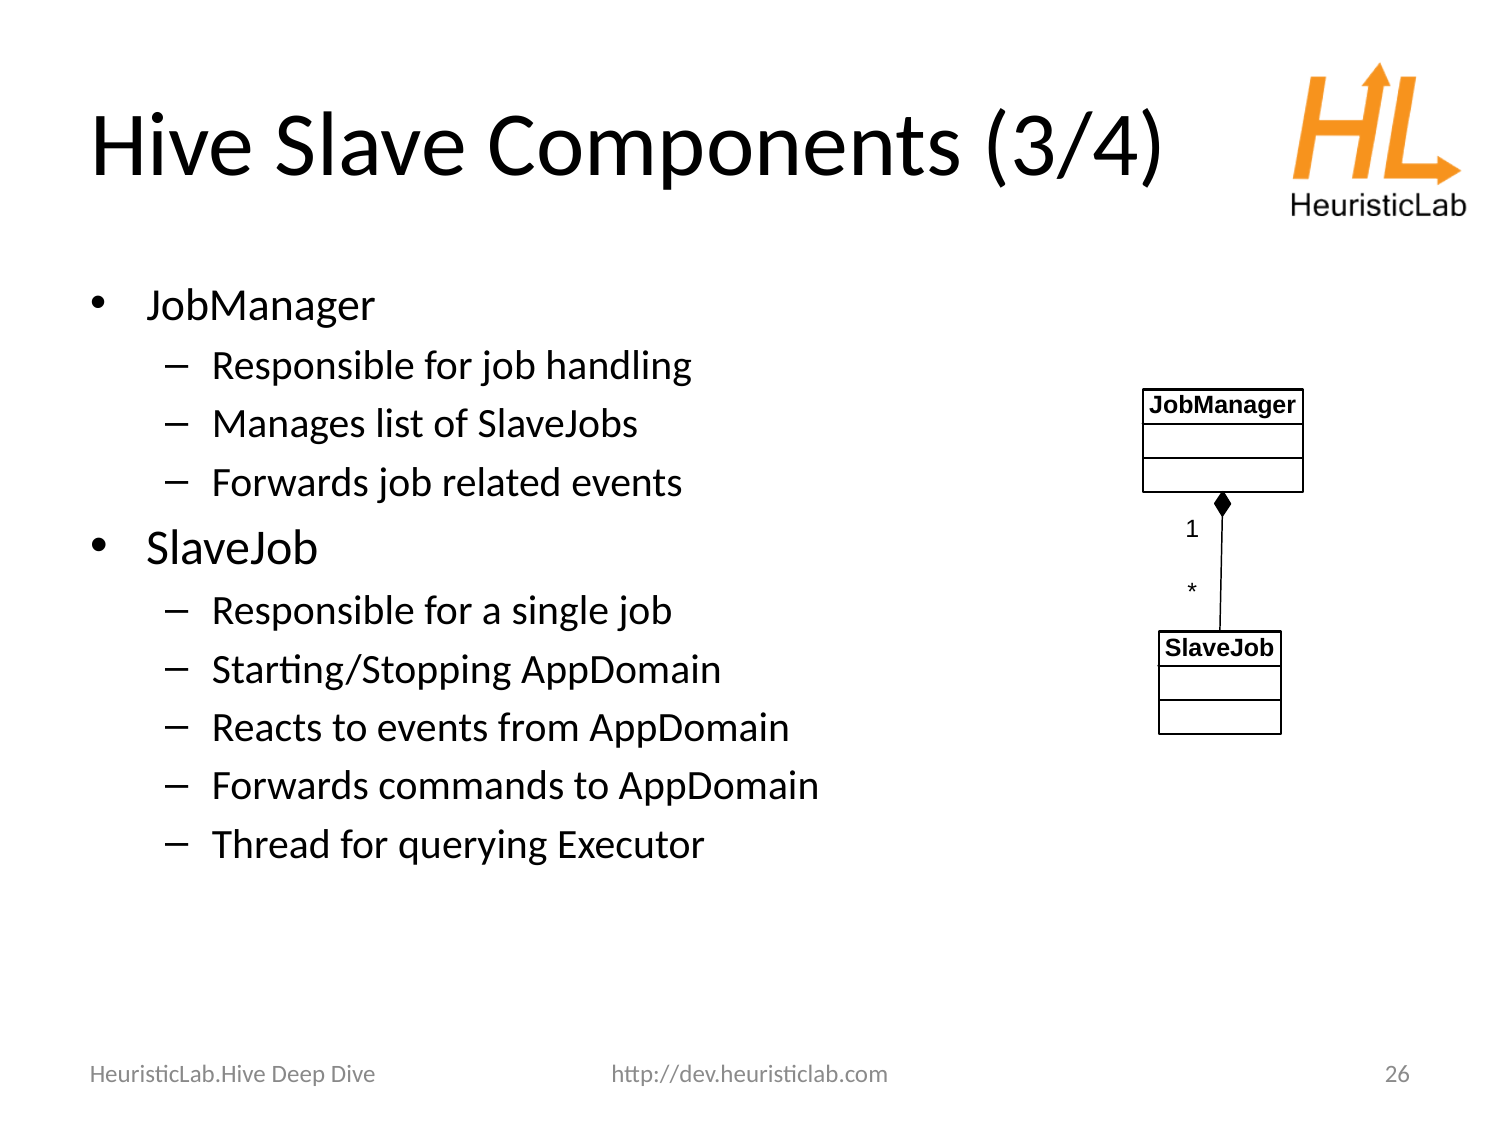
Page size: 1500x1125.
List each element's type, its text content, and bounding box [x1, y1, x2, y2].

picture [1281, 27, 1474, 244]
text_box 26 [1074, 1042, 1425, 1103]
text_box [1139, 385, 1307, 738]
text_box http://dev.heuristiclab.com [512, 1042, 988, 1103]
list JobManager Responsible for job handling Manages list of SlaveJobs Forwards job related events SlaveJob Responsible for a single job Starting/Stopping AppDomain Reacts to events from AppDomain Forwards commands to AppDomain Thread for querying Executor [74, 266, 1211, 1006]
text_box HeuristicLab.Hive Deep Dive [75, 1042, 425, 1103]
title Hive Slave Components (3/4) [74, 44, 1282, 233]
